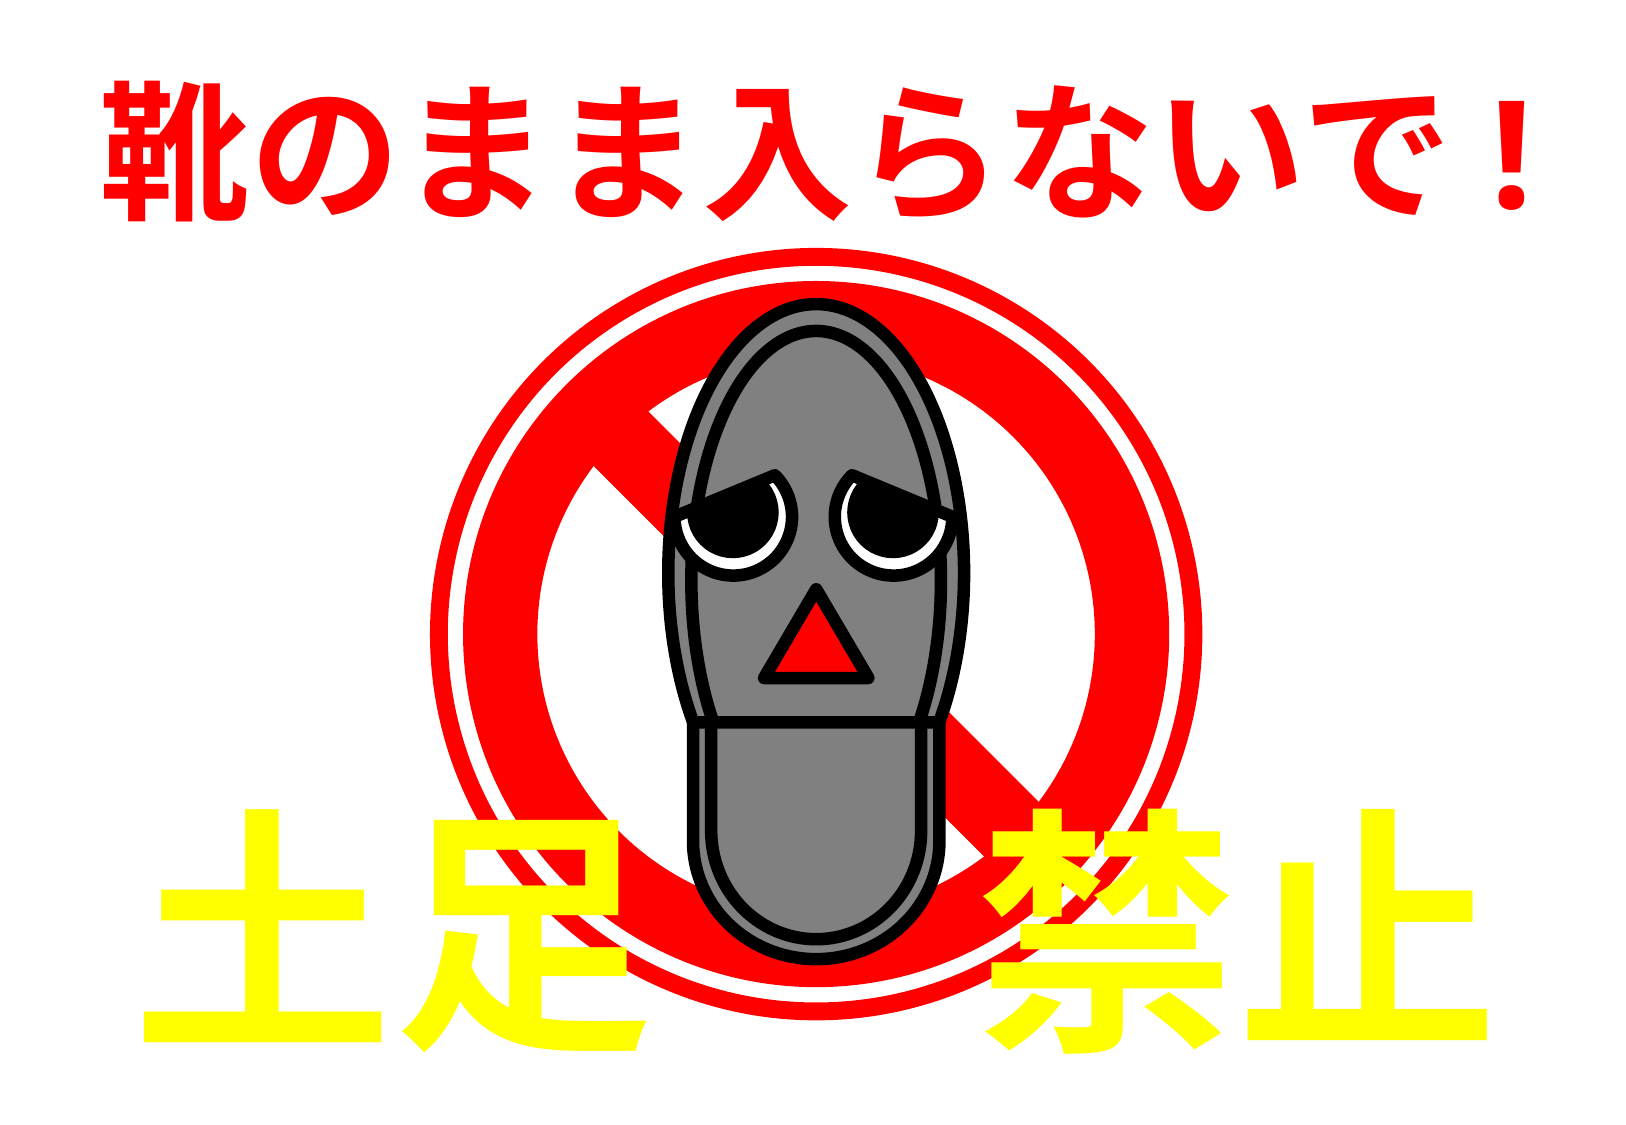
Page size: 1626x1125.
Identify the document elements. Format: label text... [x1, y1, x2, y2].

text_box 土足 禁止 [37, 762, 1595, 1090]
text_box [429, 247, 1203, 1021]
text_box 靴のまま入らないで! [44, 50, 1588, 246]
